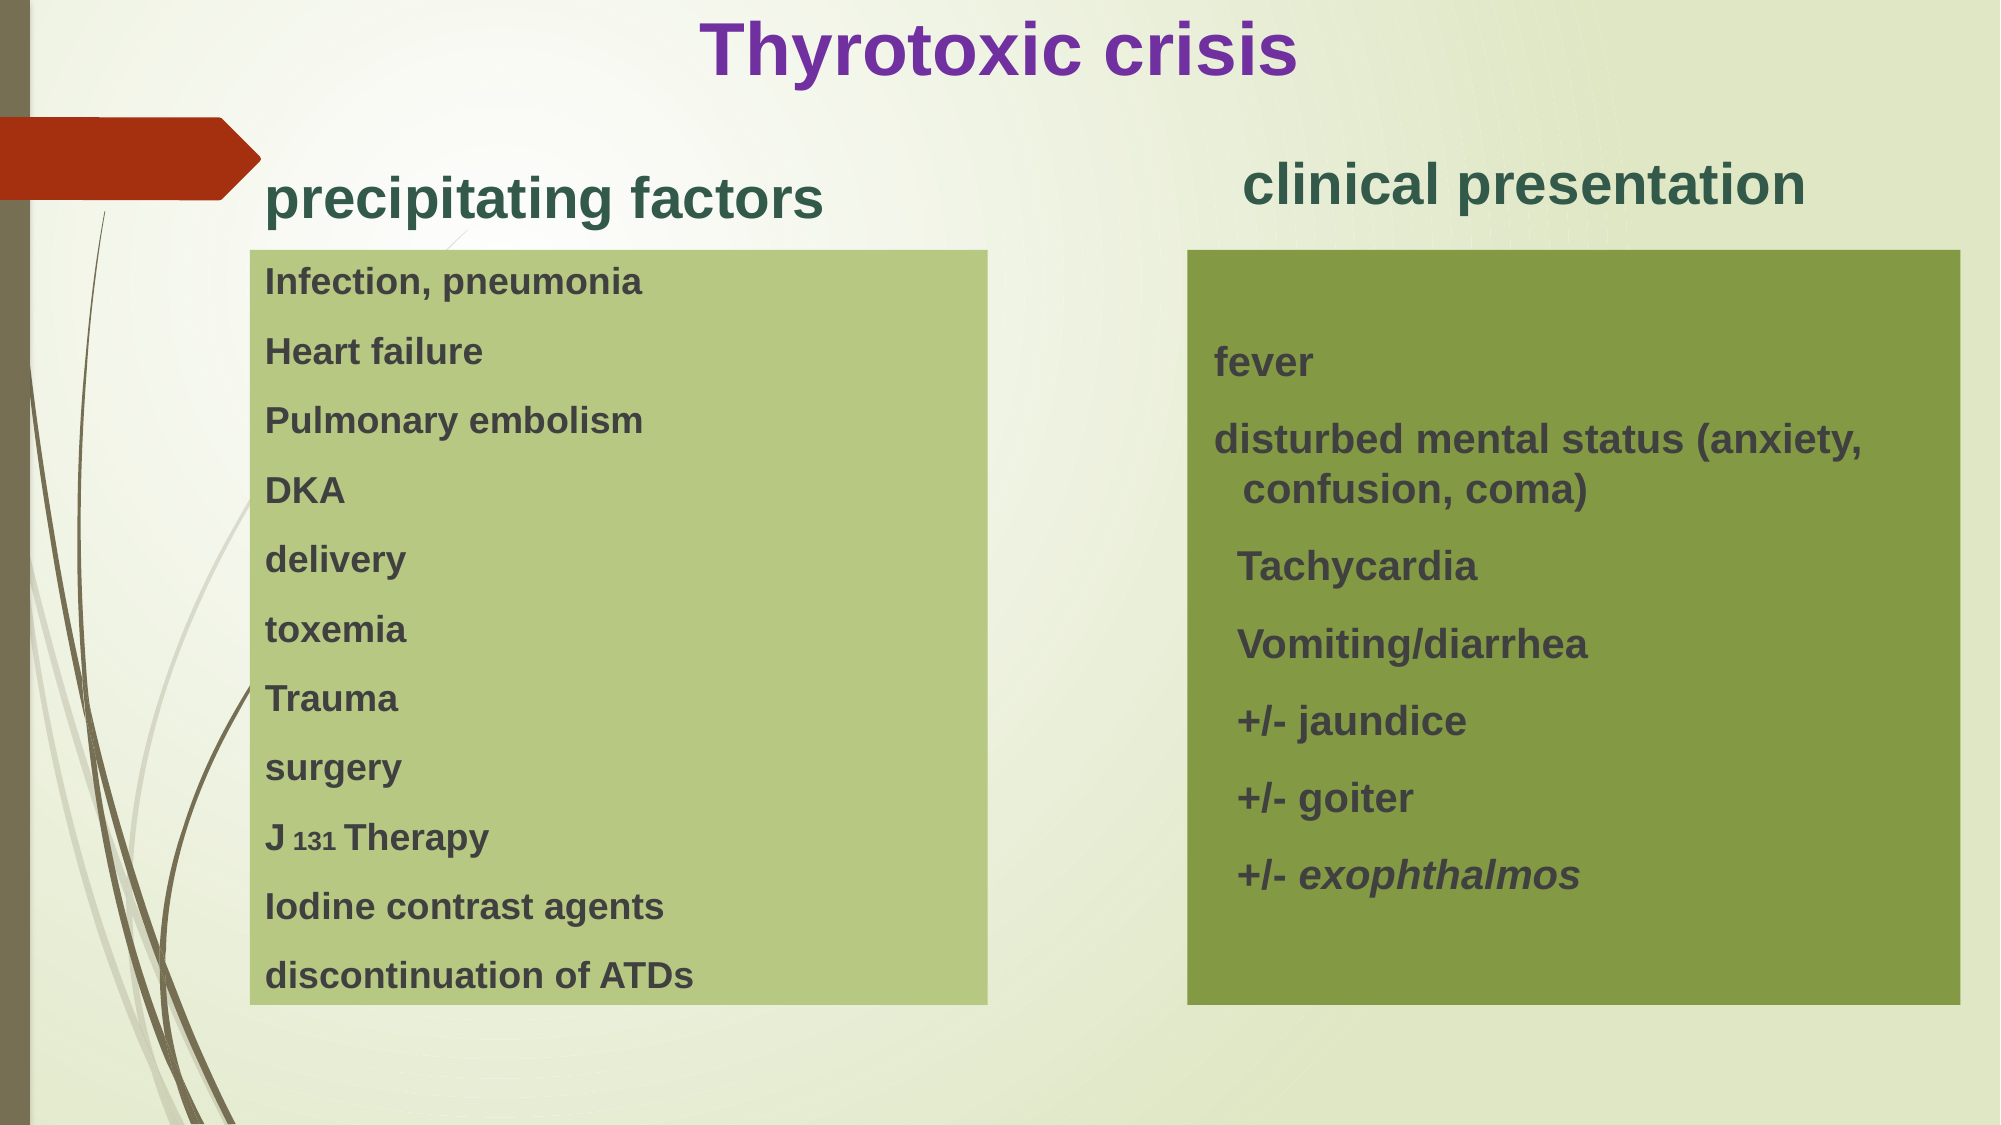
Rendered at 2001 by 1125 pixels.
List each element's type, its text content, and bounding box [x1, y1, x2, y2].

list Infection, pneumonia Heart failure Pulmonary embolism DKA delivery toxemia Trauma surgery J 131 Therapy Iodine contrast agents discontinuation of ATDs [249, 249, 988, 1005]
list precipitating factors [249, 87, 988, 238]
title Thyrotoxic crisis [324, 0, 1025, 175]
list clinical presentation [1025, 0, 2000, 225]
list fever disturbed mental status (anxiety, confusion, coma) Tachycardia Vomiting/diarrhea +/- jaundice +/- goiter +/- exophthalmos [1187, 249, 1961, 1005]
